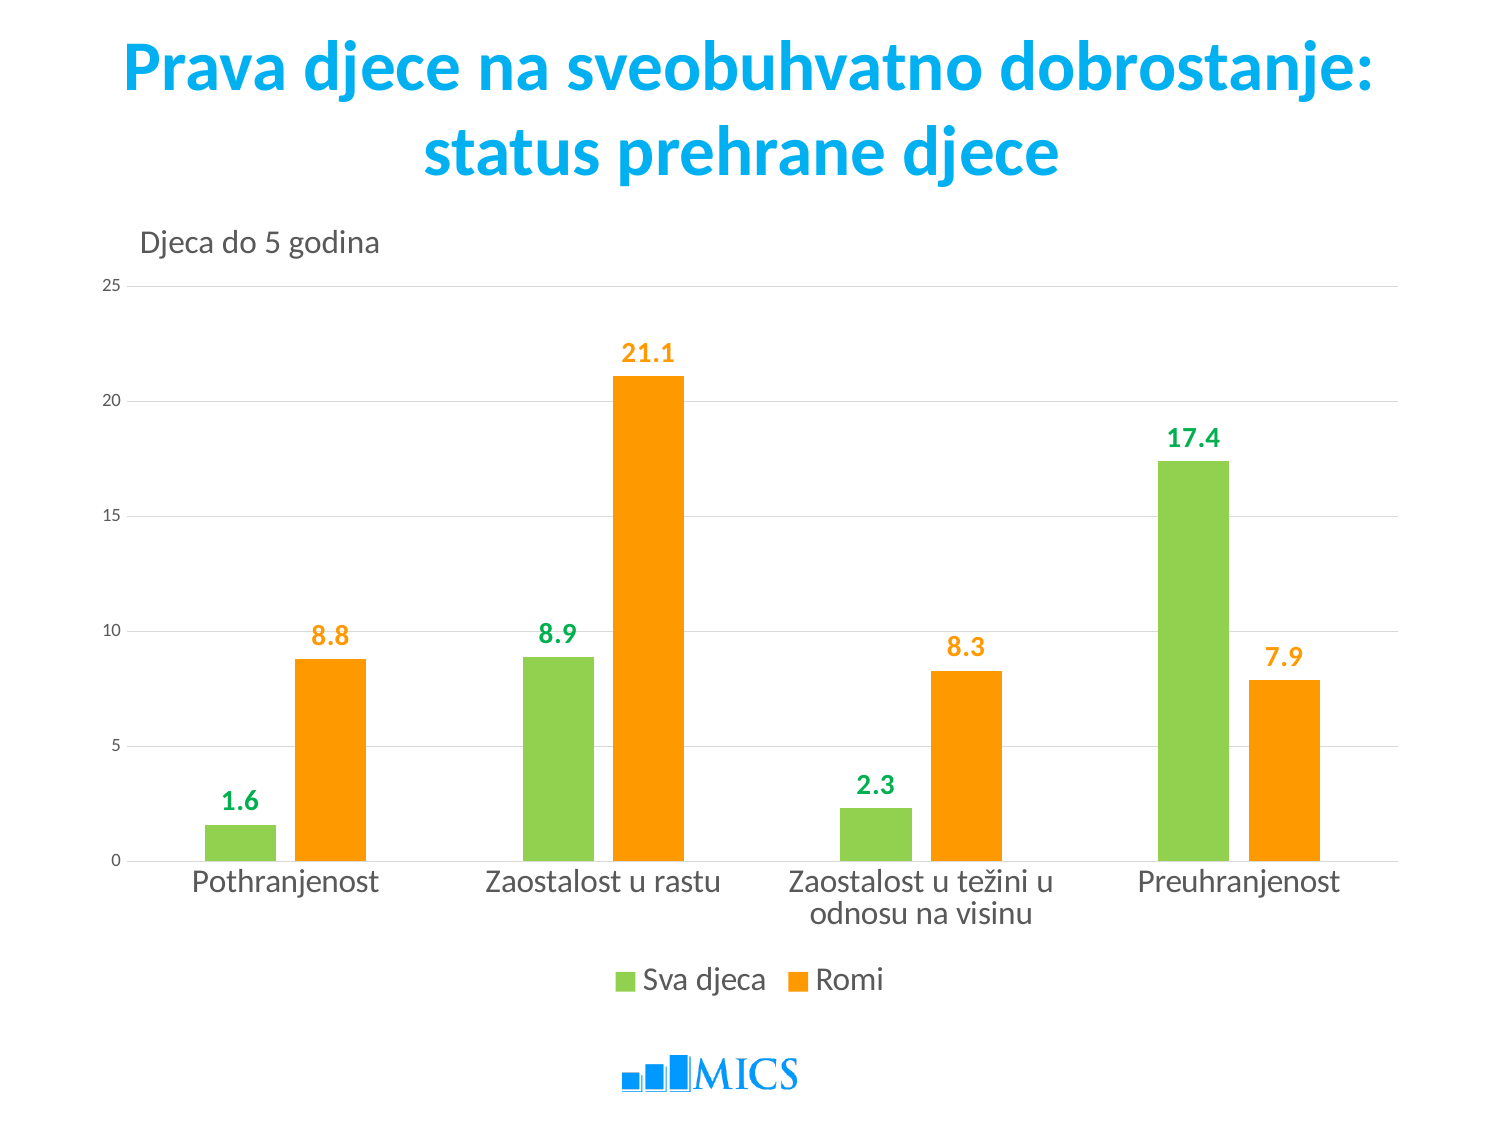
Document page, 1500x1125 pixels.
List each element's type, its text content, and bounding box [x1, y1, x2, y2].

picture [620, 1054, 798, 1092]
text_box Prava djece na sveobuhvatno dobrostanje: status prehrane djece [74, 10, 1425, 198]
text_box Djeca do 5 godina [124, 212, 425, 260]
chart [74, 262, 1426, 1006]
